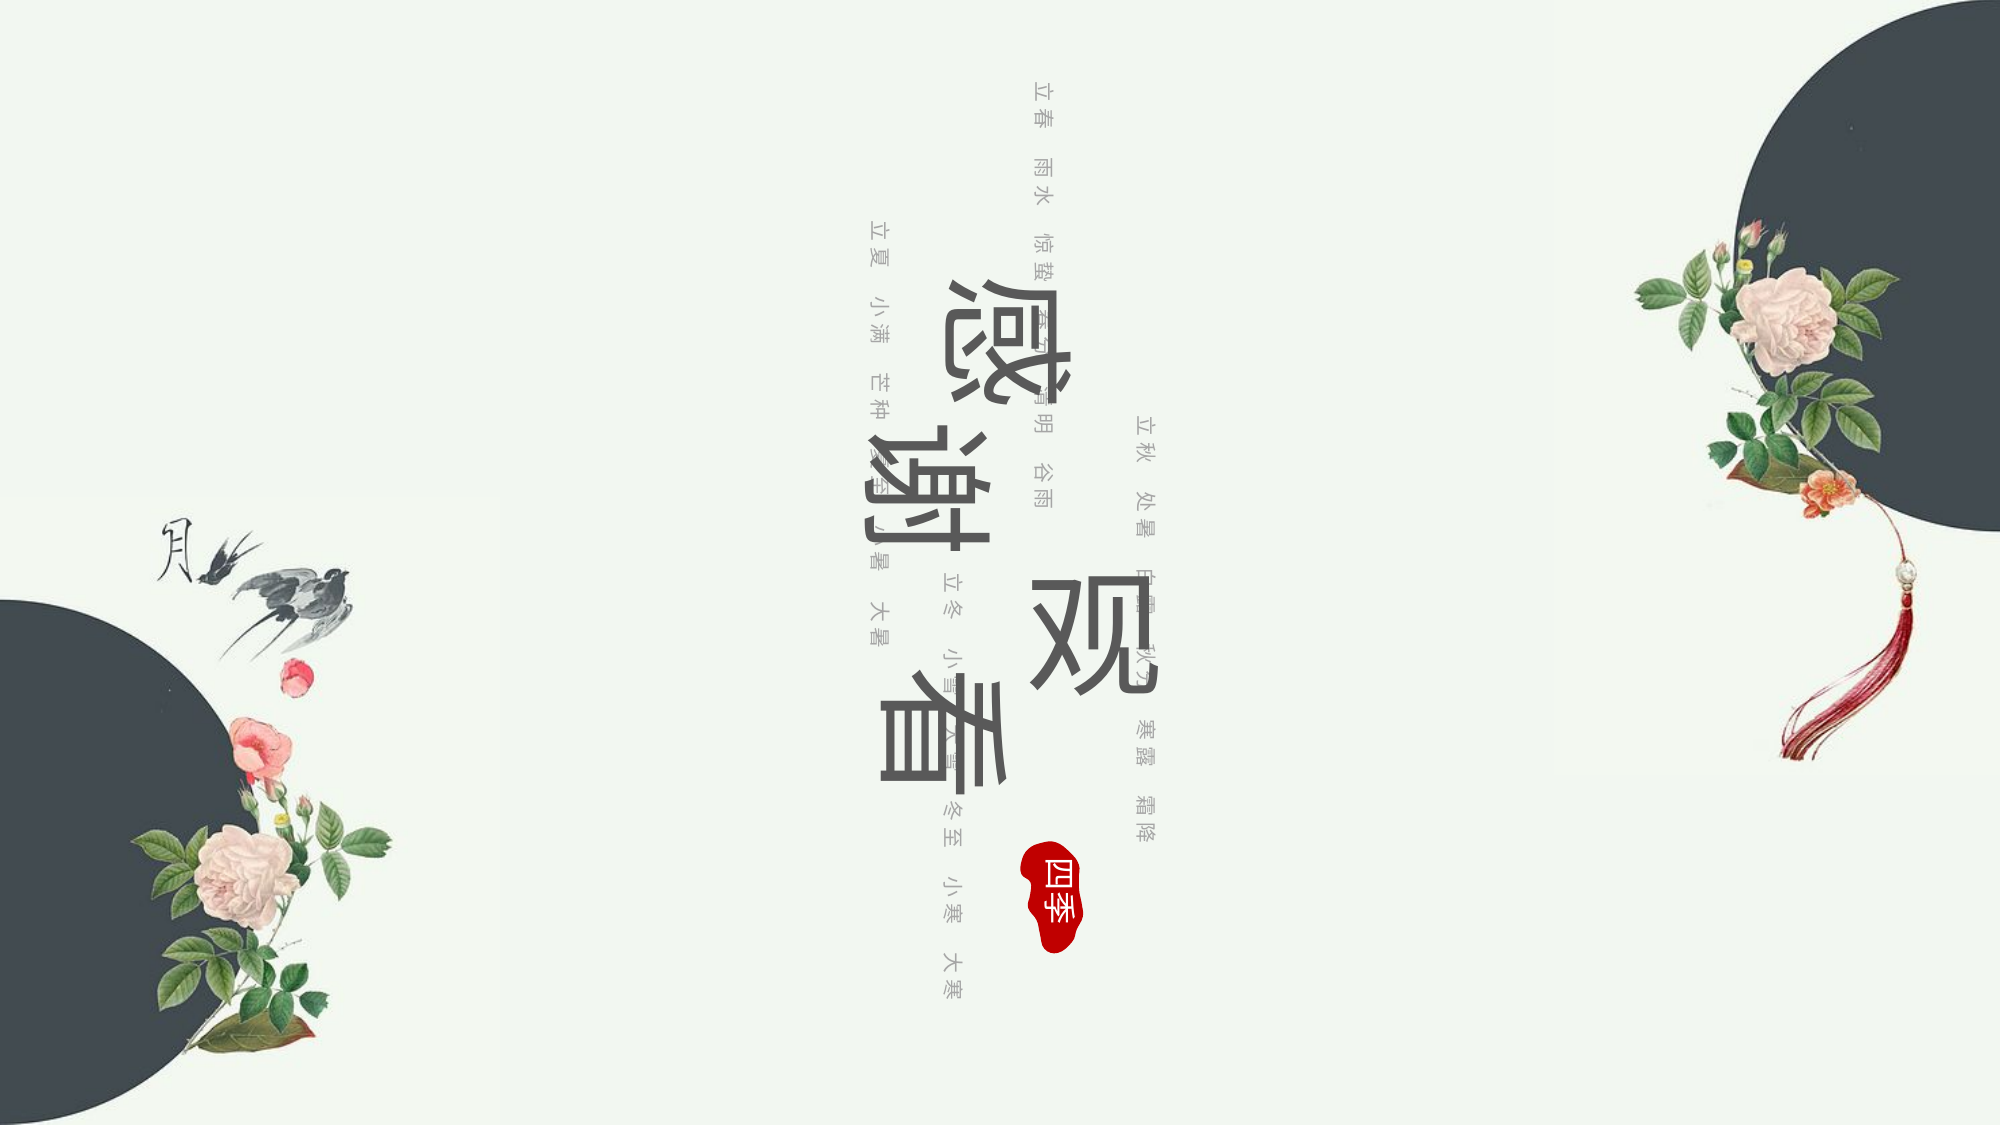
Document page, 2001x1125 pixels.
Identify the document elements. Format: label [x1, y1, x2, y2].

text_box [823, 66, 1167, 1125]
picture [0, 497, 501, 1125]
text_box [0, 0, 2000, 1125]
picture [1554, 0, 2000, 775]
